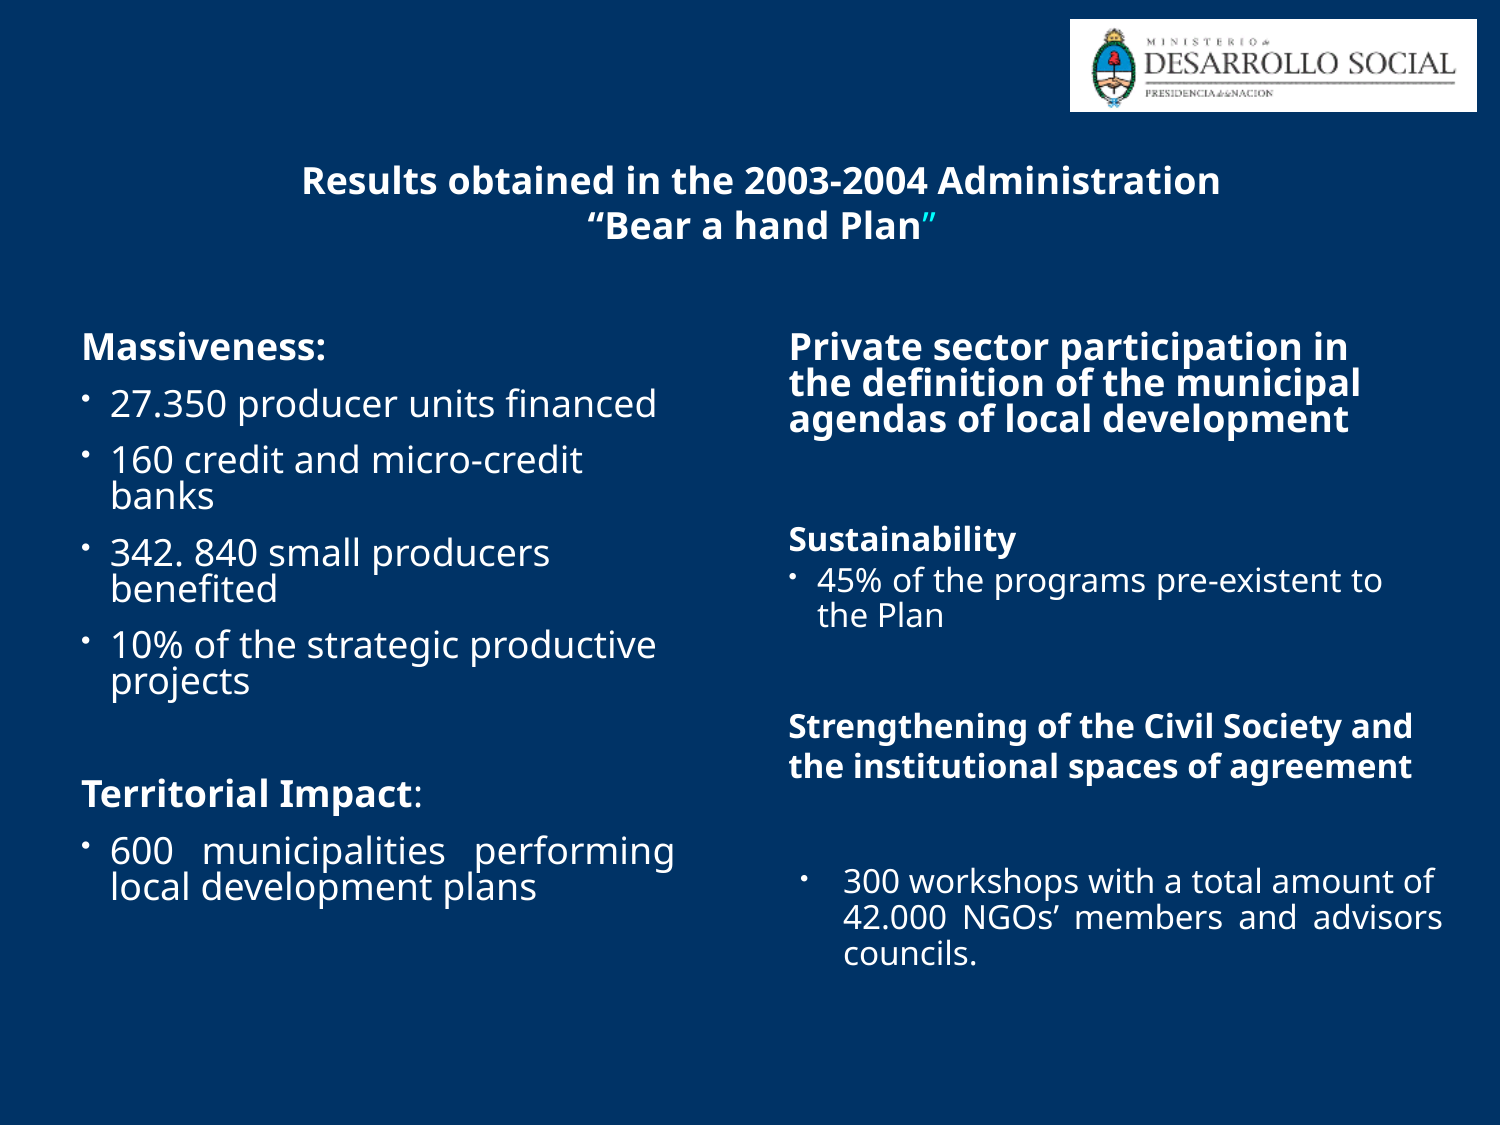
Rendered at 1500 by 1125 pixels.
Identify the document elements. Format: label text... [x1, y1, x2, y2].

list Massiveness: 27.350 producer units financed 160 credit and micro-credit banks 342. 840 small producers benefited 10% of the strategic productive projects Territorial Impact: 600 municipalities performing local development plans [65, 323, 692, 1036]
text_box Sustainability 45% of the programs pre-existent to the Plan [773, 515, 1399, 669]
title Results obtained in the 2003-2004 Administration “Bear a hand Plan” [100, 124, 1424, 280]
text_box 300 workshops with a total amount of 42.000 NGOs’ members and advisors councils. [785, 857, 1459, 981]
picture [1068, 17, 1479, 114]
text_box Strengthening of the Civil Society and the institutional spaces of agreement [773, 697, 1459, 849]
list Private sector participation in the definition of the municipal agendas of local development [773, 323, 1399, 515]
